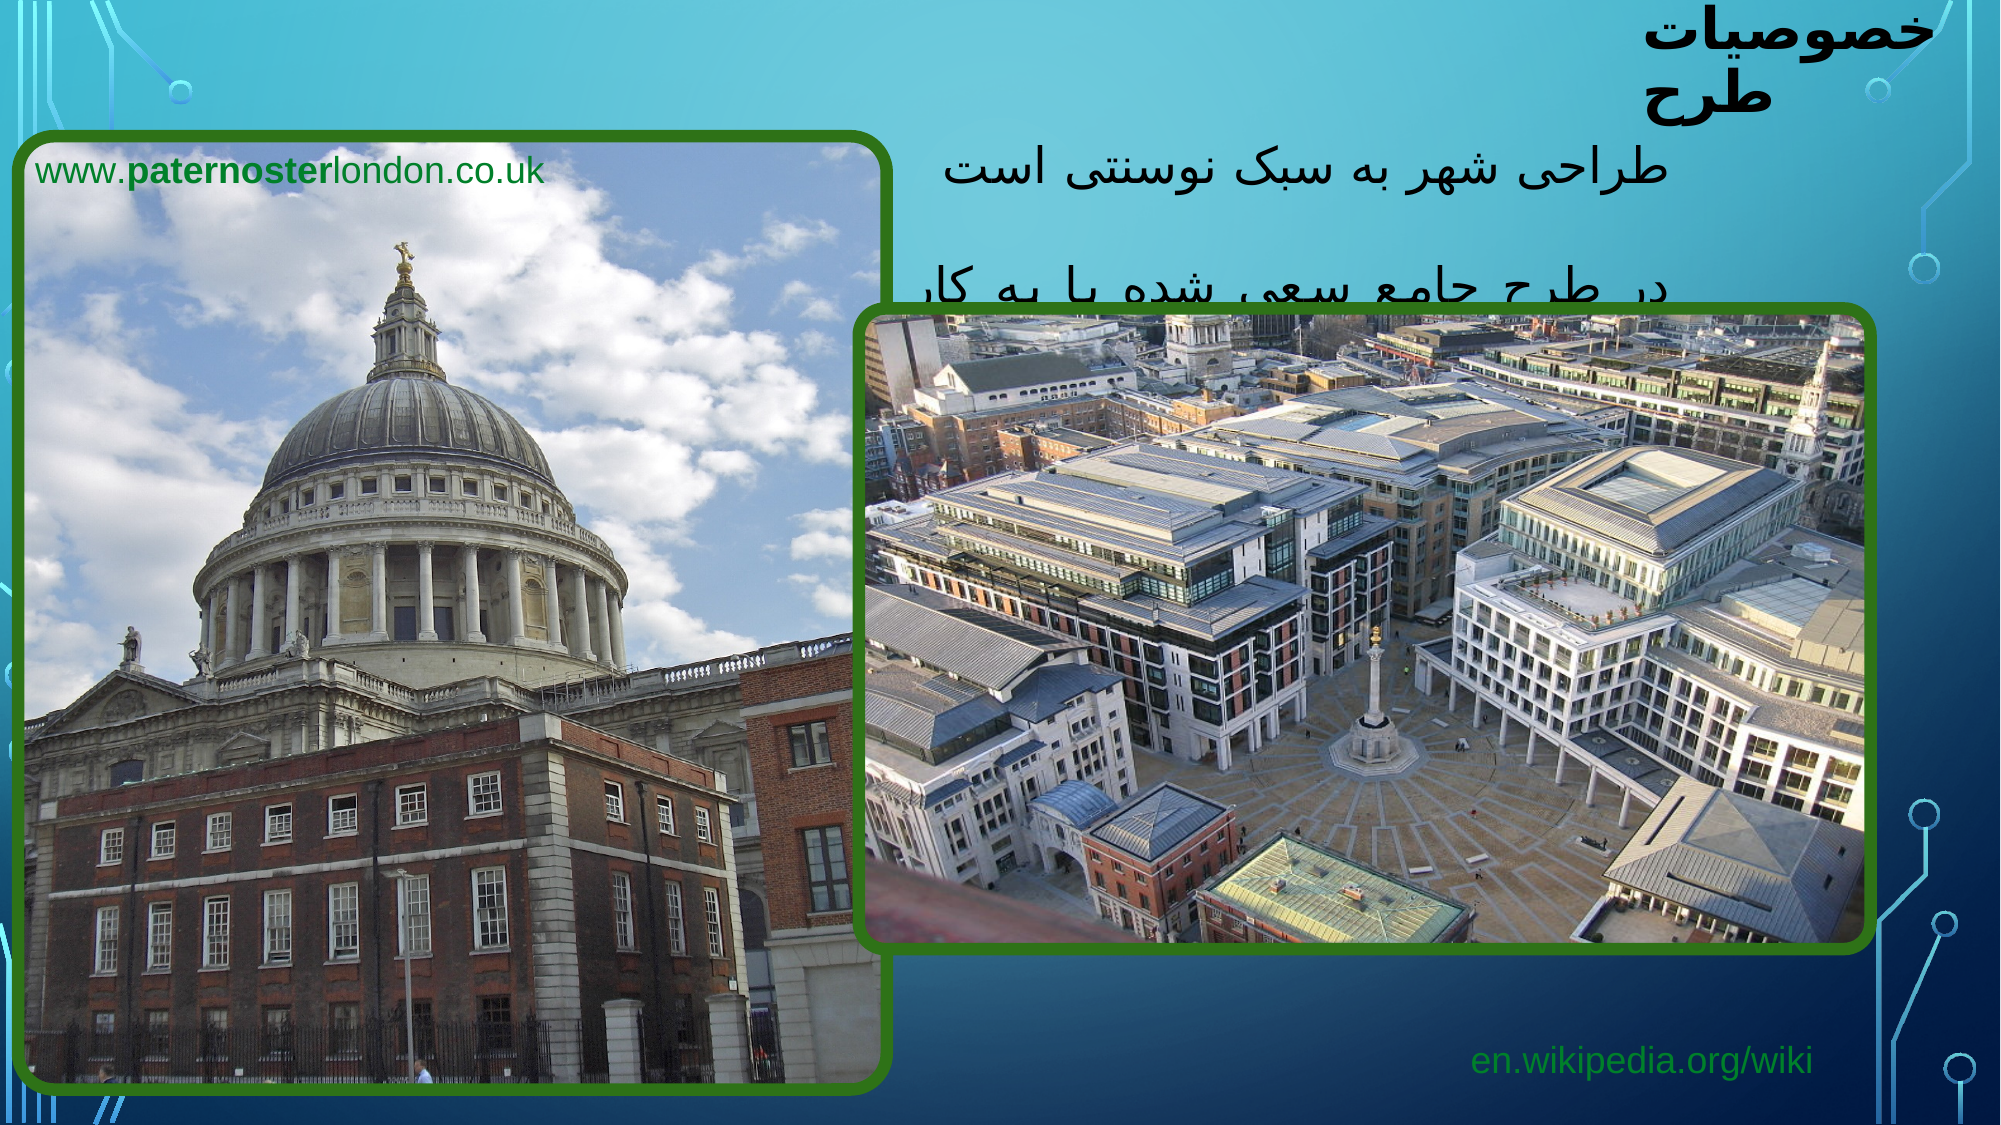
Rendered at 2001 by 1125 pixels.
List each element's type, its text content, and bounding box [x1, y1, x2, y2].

title خصوصیات طرح [1627, 0, 2000, 129]
text_box en.wikipedia.org/wiki [1455, 1028, 1828, 1089]
text_box طراحی شهر به سبک نوسنتی است در طرح جامع سعی شده با به کار بدن مصالح سنگ و آجر طرح کریستوفر ورن چپتر هوس کلیسا هماهنگی و انسجام بصری طرح را با کلیسای سن پل بر قرار کند. [237, 65, 1686, 302]
picture [17, 135, 1871, 1090]
